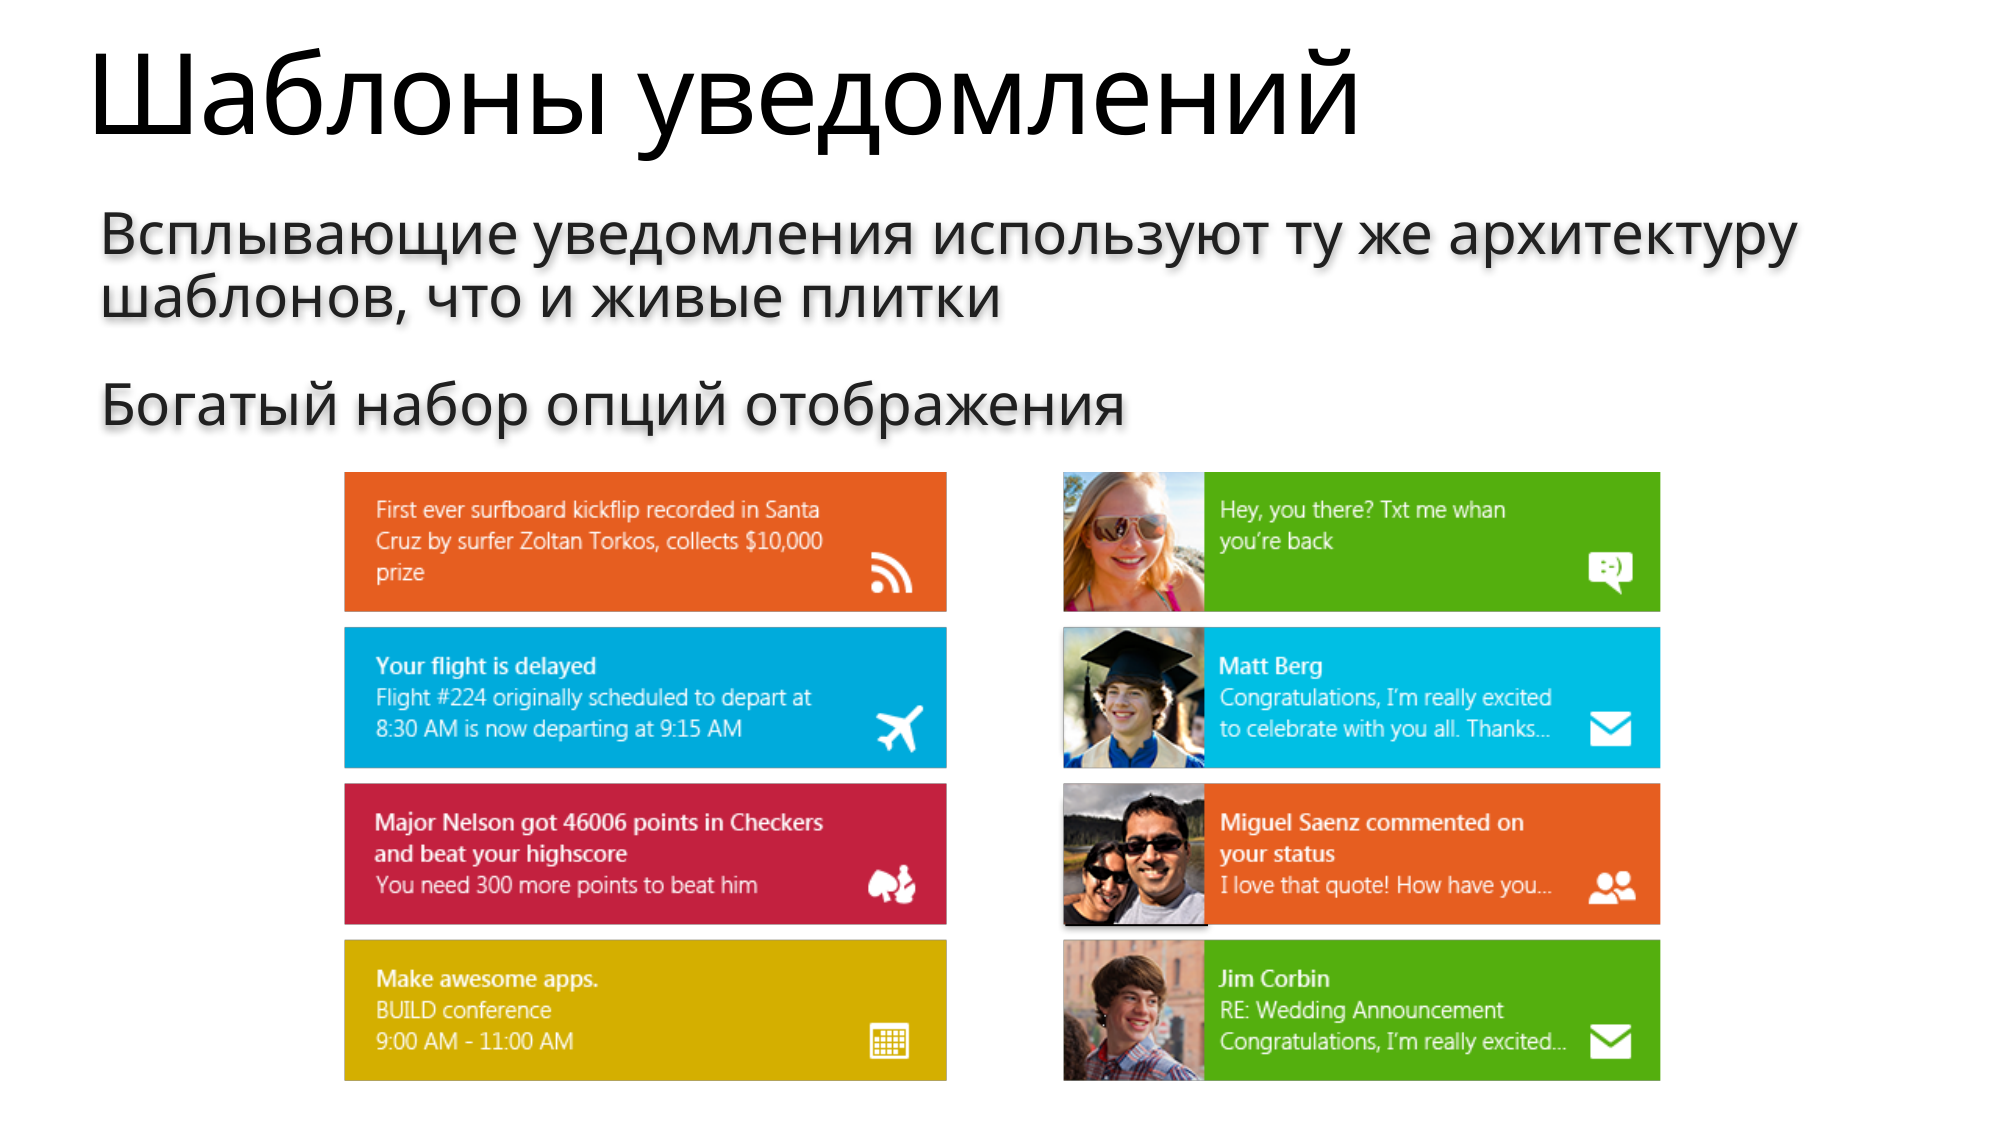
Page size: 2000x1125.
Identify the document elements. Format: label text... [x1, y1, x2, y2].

text_box Богатый набор опций отображения [84, 354, 1714, 460]
text_box Всплывающие уведомления используют ту же архитектуру шаблонов, что и живые плитки [84, 214, 1837, 320]
title Шаблоны уведомлений [85, 37, 1914, 161]
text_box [338, 472, 1661, 1088]
